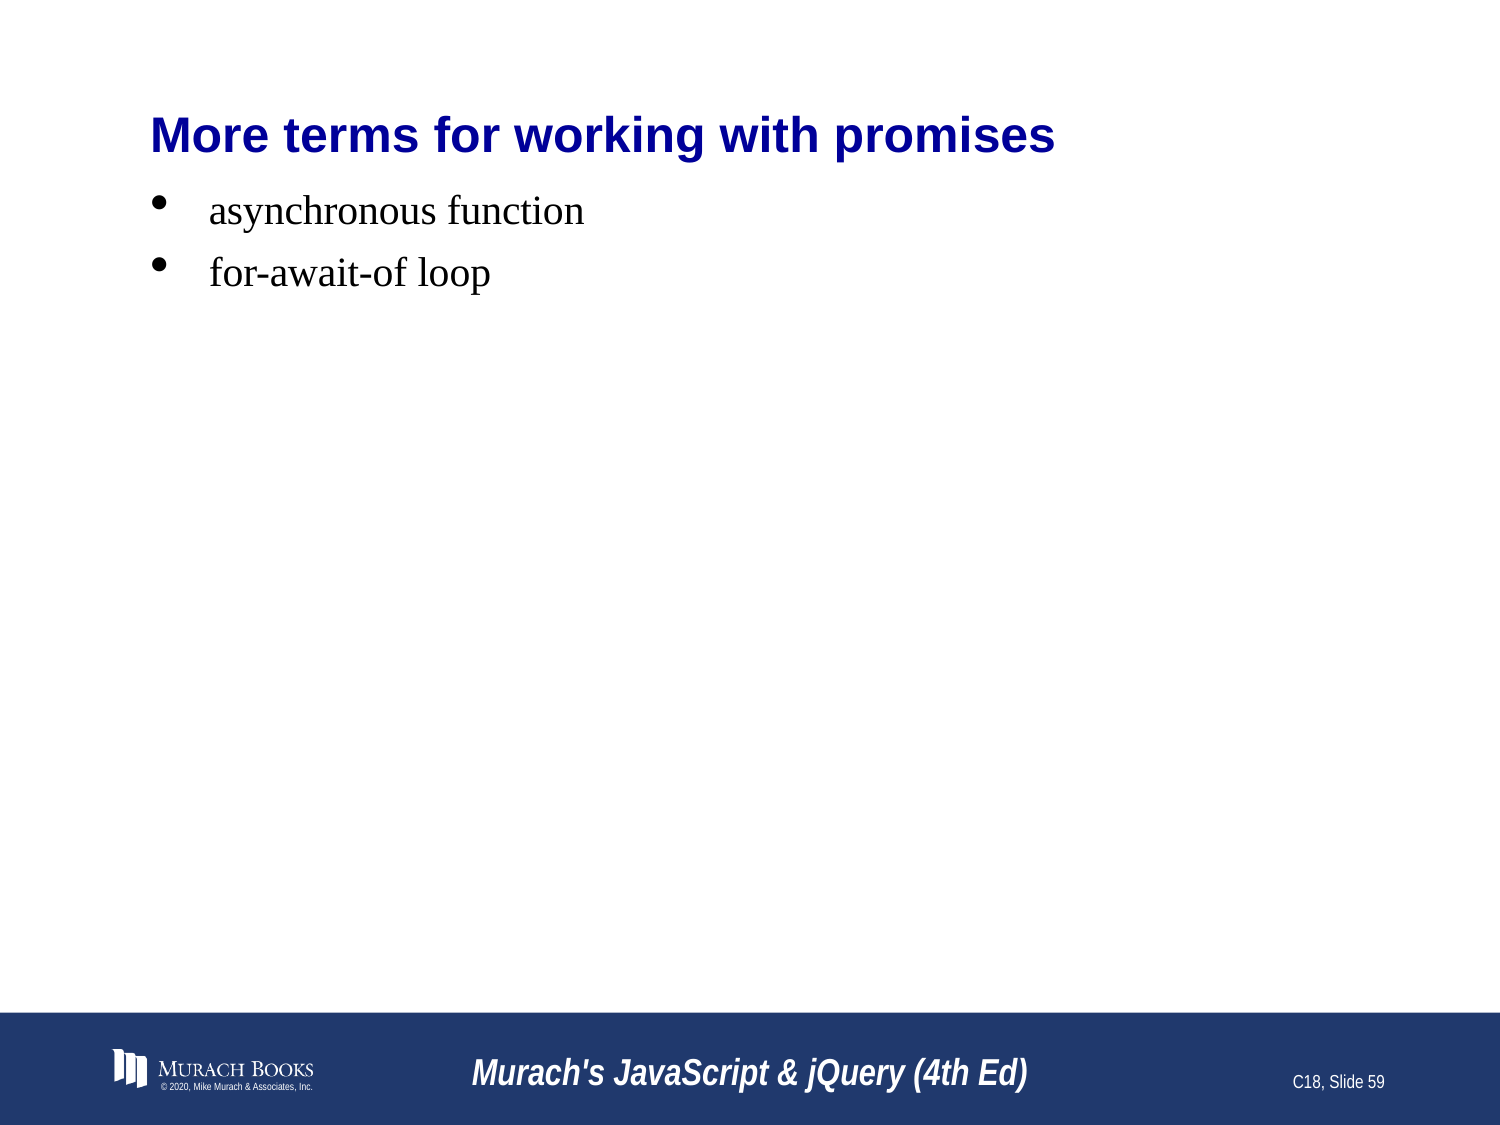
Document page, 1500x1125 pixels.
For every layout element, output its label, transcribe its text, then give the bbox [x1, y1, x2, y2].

list asynchronous function for-await-of loop [137, 174, 1350, 975]
footer © 2020, Mike Murach & Associates, Inc. [12, 1025, 463, 1100]
slide_number C18, Slide 59 [1087, 1025, 1400, 1100]
slide_number Murach's JavaScript & jQuery (4th Ed) [463, 1025, 1050, 1100]
title More terms for working with promises [150, 102, 1350, 164]
